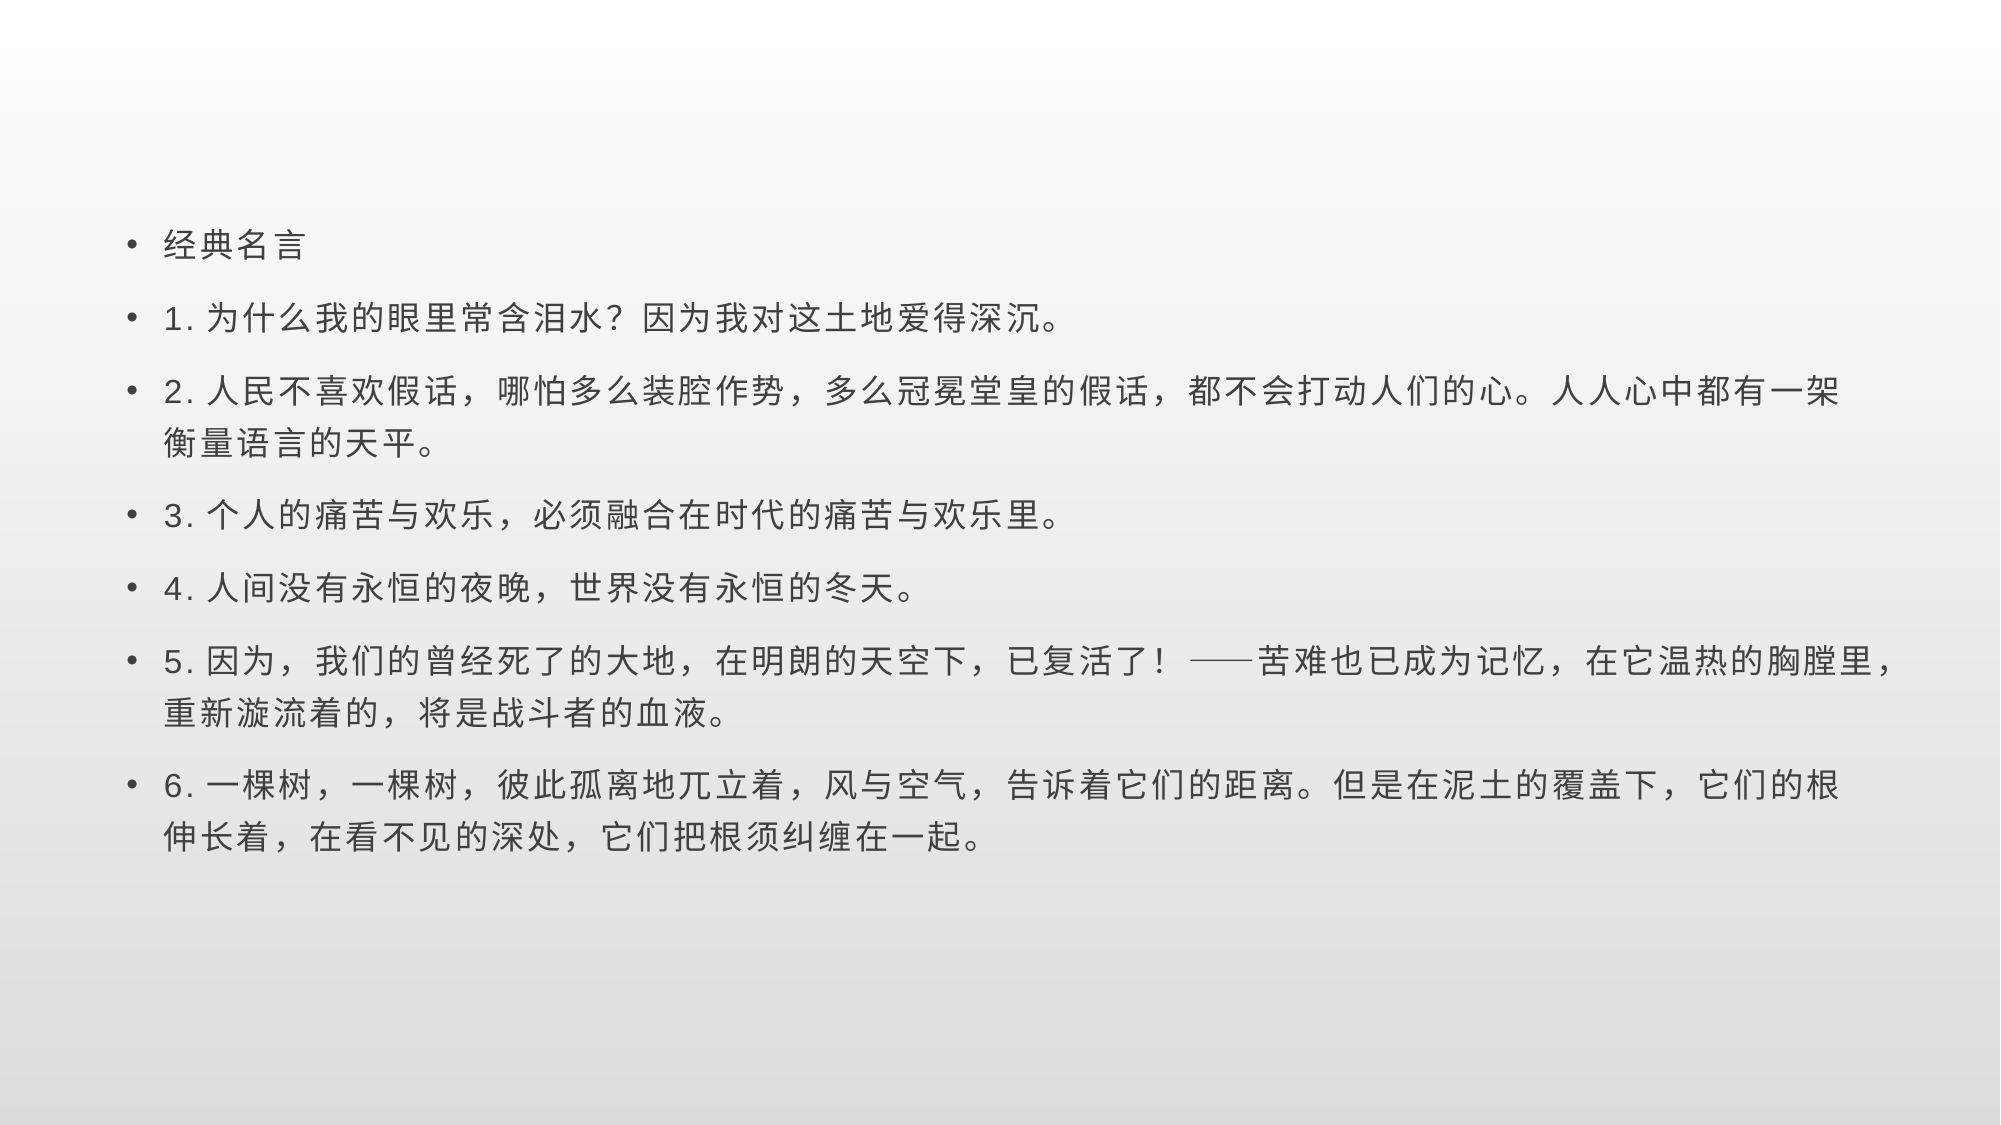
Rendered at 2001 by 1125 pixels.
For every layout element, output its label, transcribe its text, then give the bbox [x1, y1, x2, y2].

list 经典名言 1.为什么我的眼里常含泪水？因为我对这土地爱得深沉。 2.人民不喜欢假话，哪怕多么装腔作势，多么冠冕堂皇的假话，都不会打动人们的心。人人心中都有一架衡量语言的天平。 3.个人的痛苦与欢乐，必须融合在时代的痛苦与欢乐里。 4.人间没有永恒的夜晚，世界没有永恒的冬天。 5.因为，我们的曾经死了的大地，在明朗的天空下，已复活了！——苦难也已成为记忆，在它温热的胸膛里，重新漩流着的，将是战斗者的血液。 6.一棵树，一棵树，彼此孤离地兀立着，风与空气，告诉着它们的距离。但是在泥土的覆盖下，它们的根伸长着，在看不见的深处，它们把根须纠缠在一起。 [109, 212, 1891, 1040]
